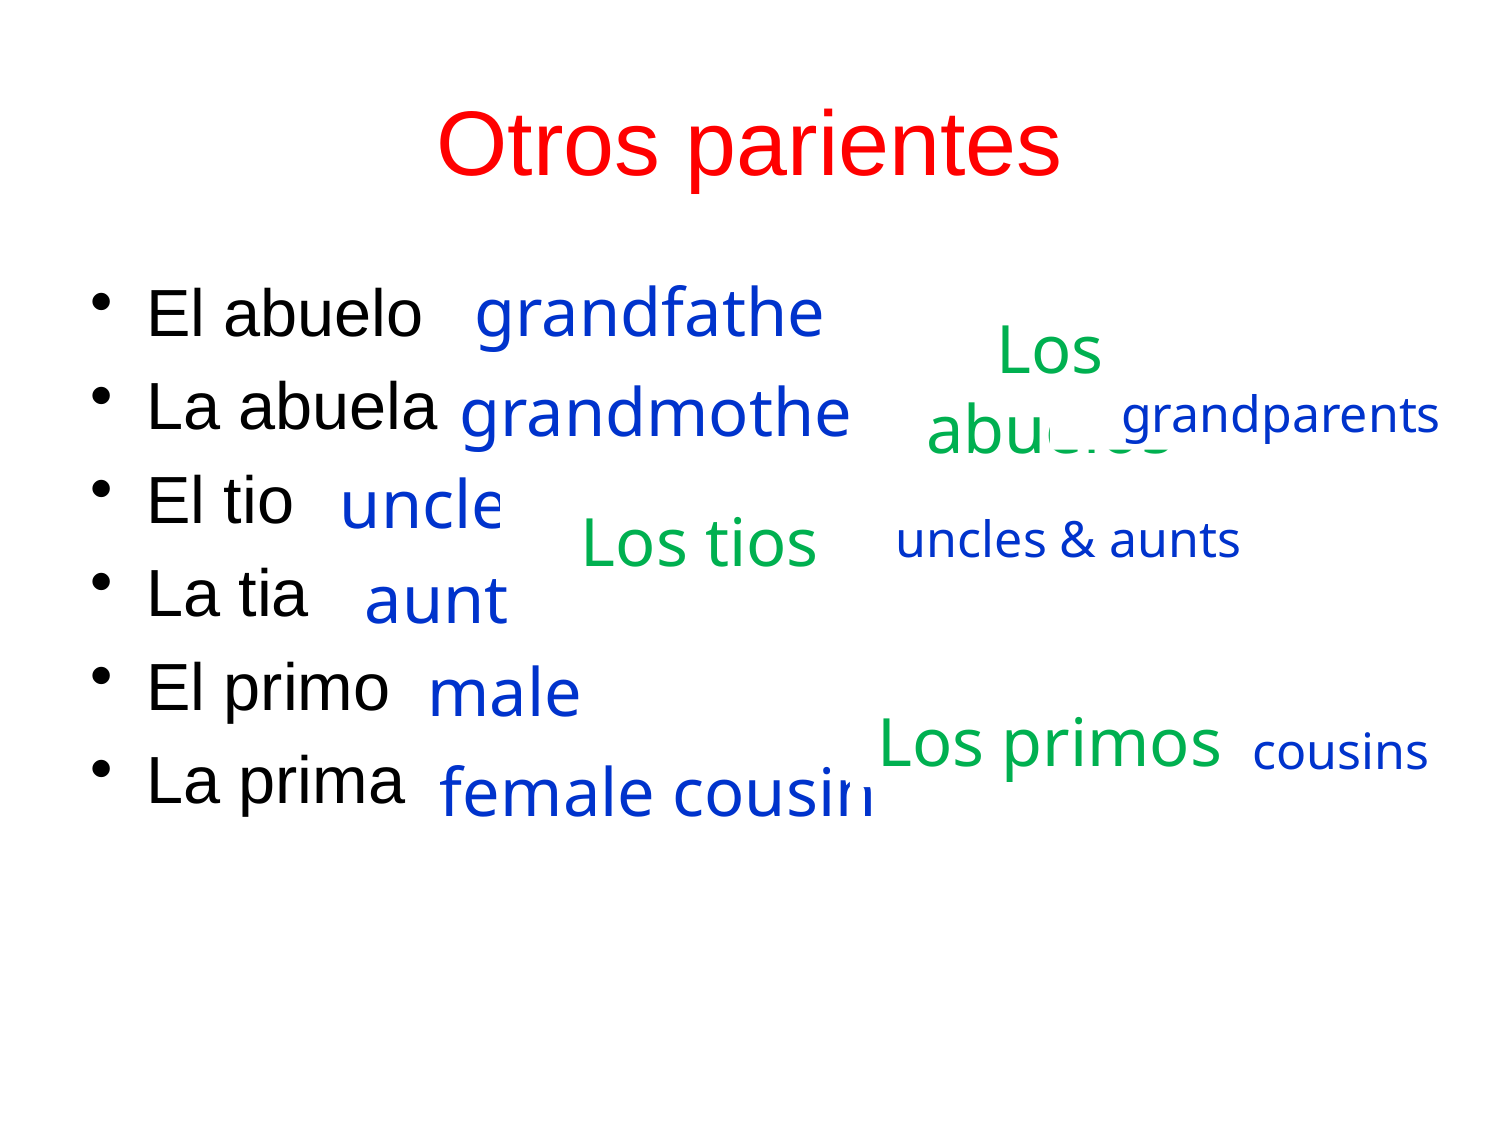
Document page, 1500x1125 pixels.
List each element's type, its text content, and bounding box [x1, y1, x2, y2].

text_box aunt [350, 549, 750, 645]
text_box female cousin [424, 742, 950, 838]
text_box Los primos [849, 692, 1250, 788]
list El abuelo La abuela El tio La tia El primo La prima [75, 262, 1425, 1005]
text_box cousins [1237, 711, 1500, 787]
text_box grandfather [450, 262, 850, 362]
text_box Los abuelos [849, 299, 1250, 475]
text_box uncles & aunts [837, 499, 1300, 575]
text_box male cousin [412, 642, 813, 818]
title Otros parientes [75, 45, 1425, 233]
text_box grandmother [437, 362, 875, 492]
text_box Los tios [500, 492, 900, 588]
text_box uncle [324, 454, 725, 550]
text_box grandparents [1049, 374, 1500, 450]
